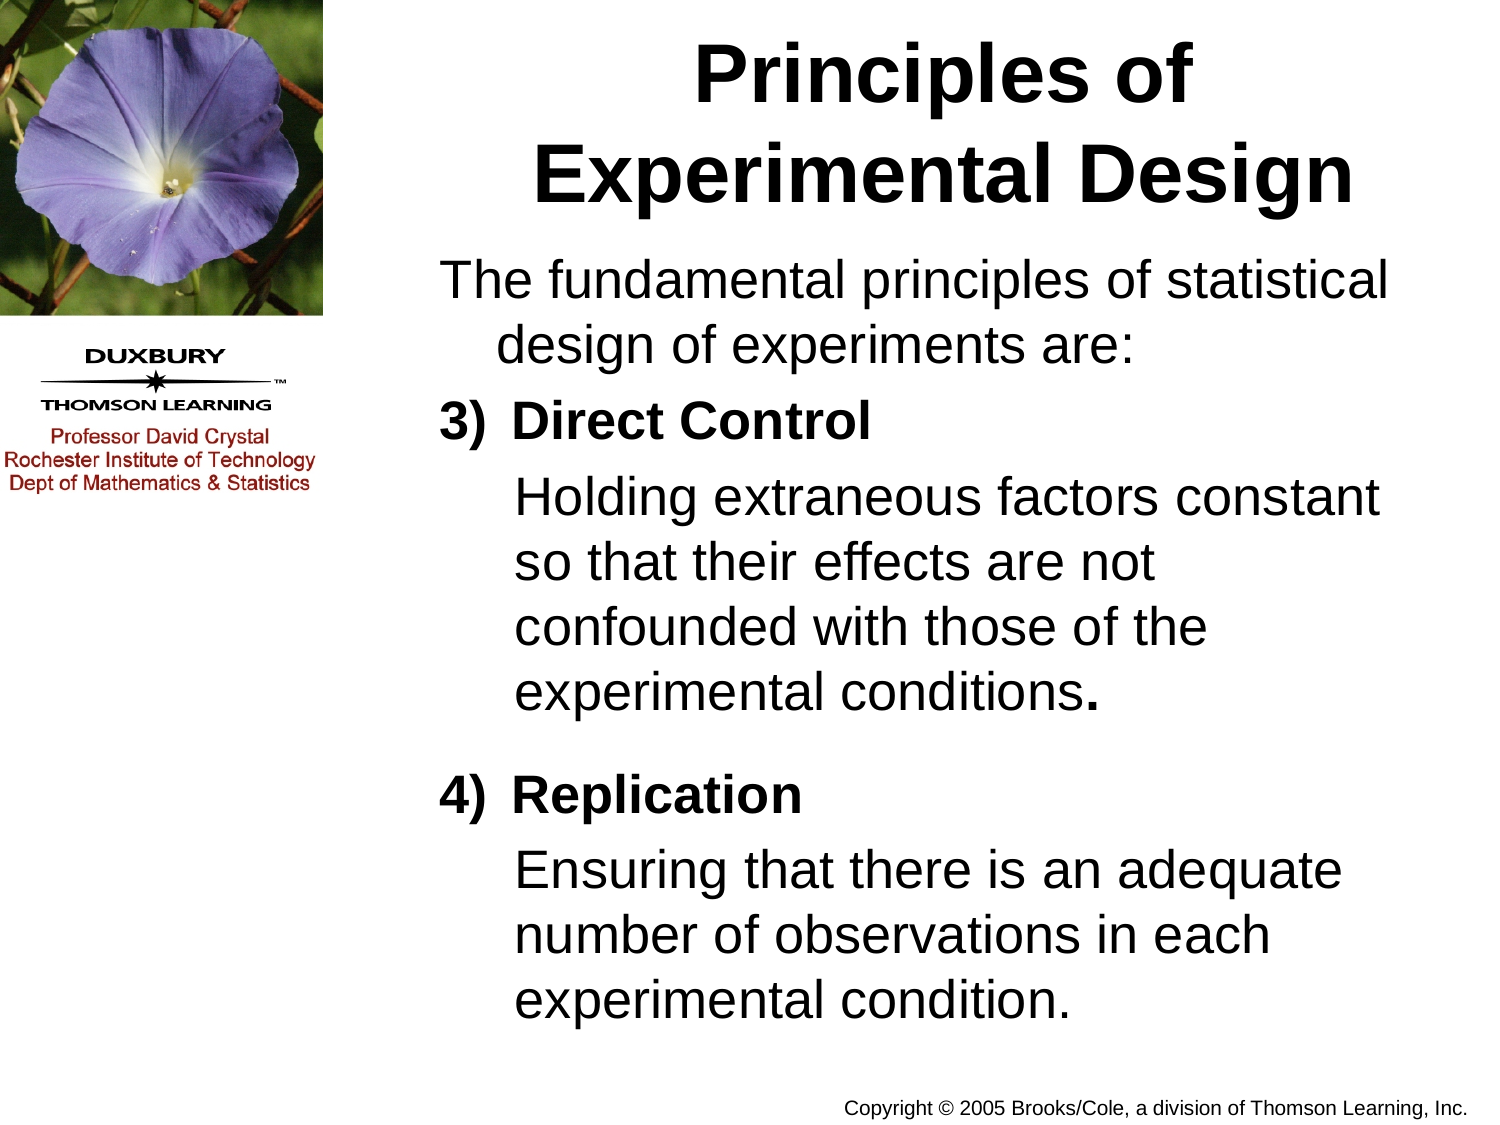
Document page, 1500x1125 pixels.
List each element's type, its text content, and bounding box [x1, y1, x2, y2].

list The fundamental principles of statistical design of experiments are: Direct Control Holding extraneous factors constant so that their effects are not confounded with those of the experimental conditions. Replication Ensuring that there is an adequate number of observations in each experimental condition. [424, 237, 1459, 1113]
picture [0, 0, 323, 499]
title Principles of Experimental Design [424, 24, 1463, 213]
